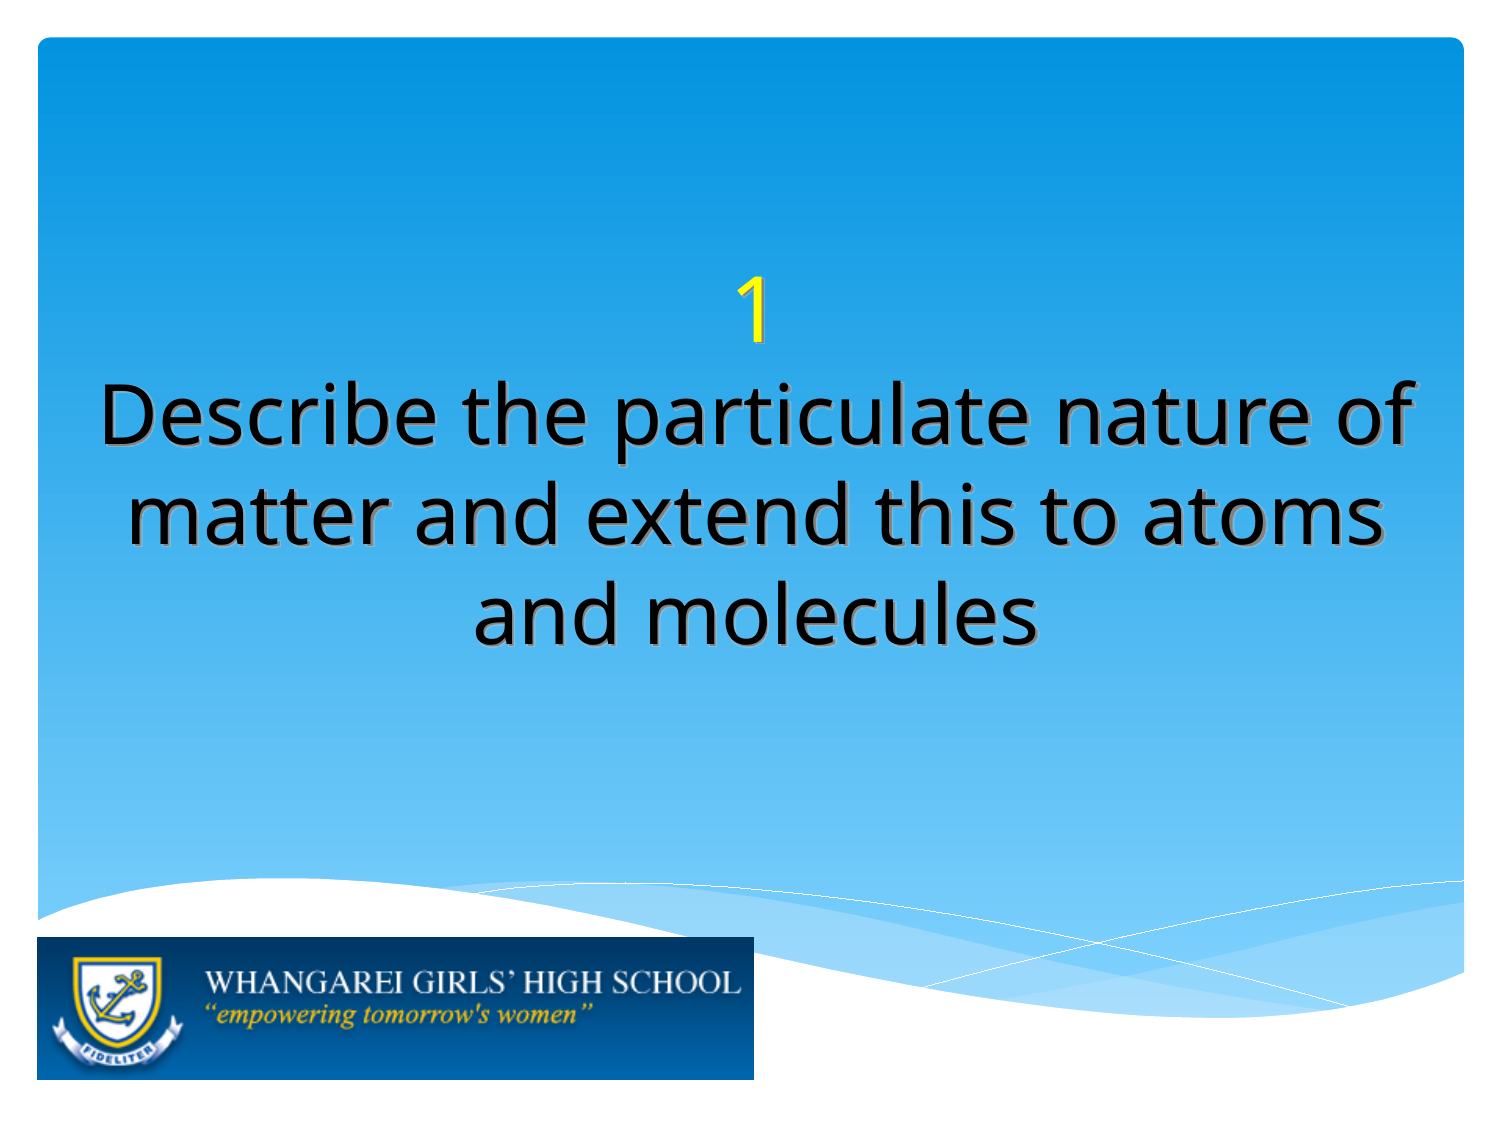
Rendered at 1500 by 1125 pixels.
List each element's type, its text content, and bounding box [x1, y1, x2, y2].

picture [37, 937, 754, 1080]
text_box 1 Describe the particulate nature of matter and extend this to atoms and molecules [74, 99, 1438, 913]
